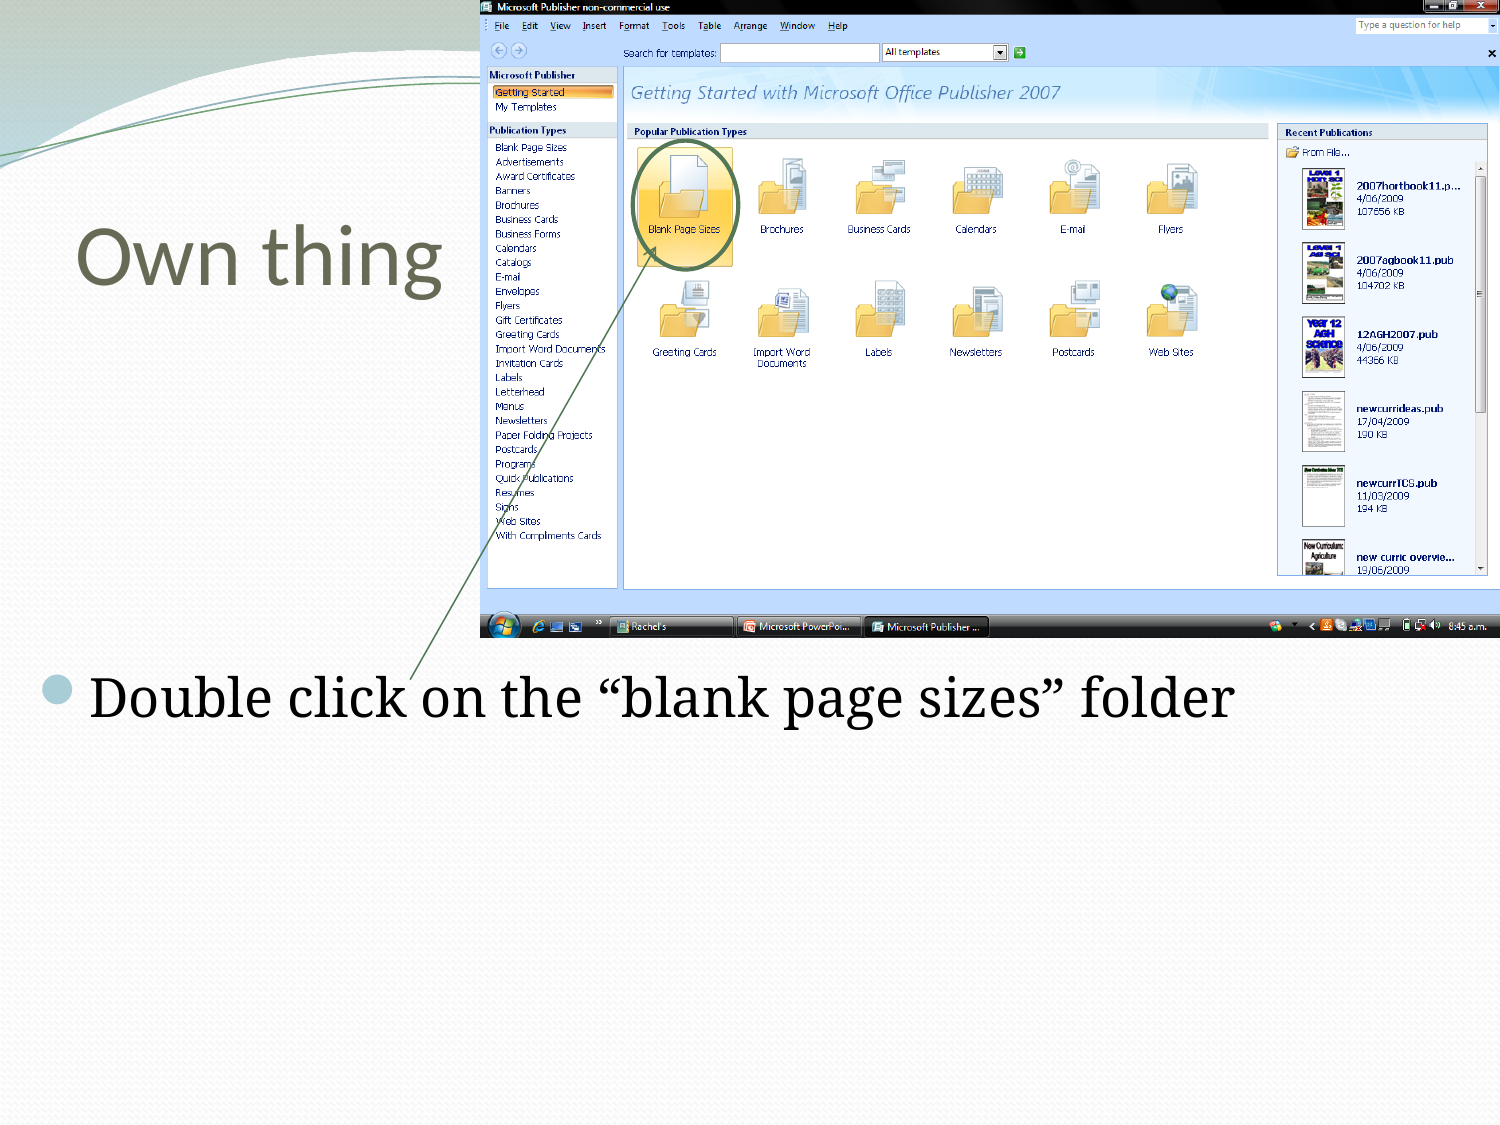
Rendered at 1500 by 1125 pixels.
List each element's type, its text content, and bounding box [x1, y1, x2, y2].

list Double click on the “blank page sizes” folder [23, 656, 1500, 1125]
title Own thing [75, 115, 457, 303]
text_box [316, 339, 751, 587]
picture [480, 0, 1500, 638]
